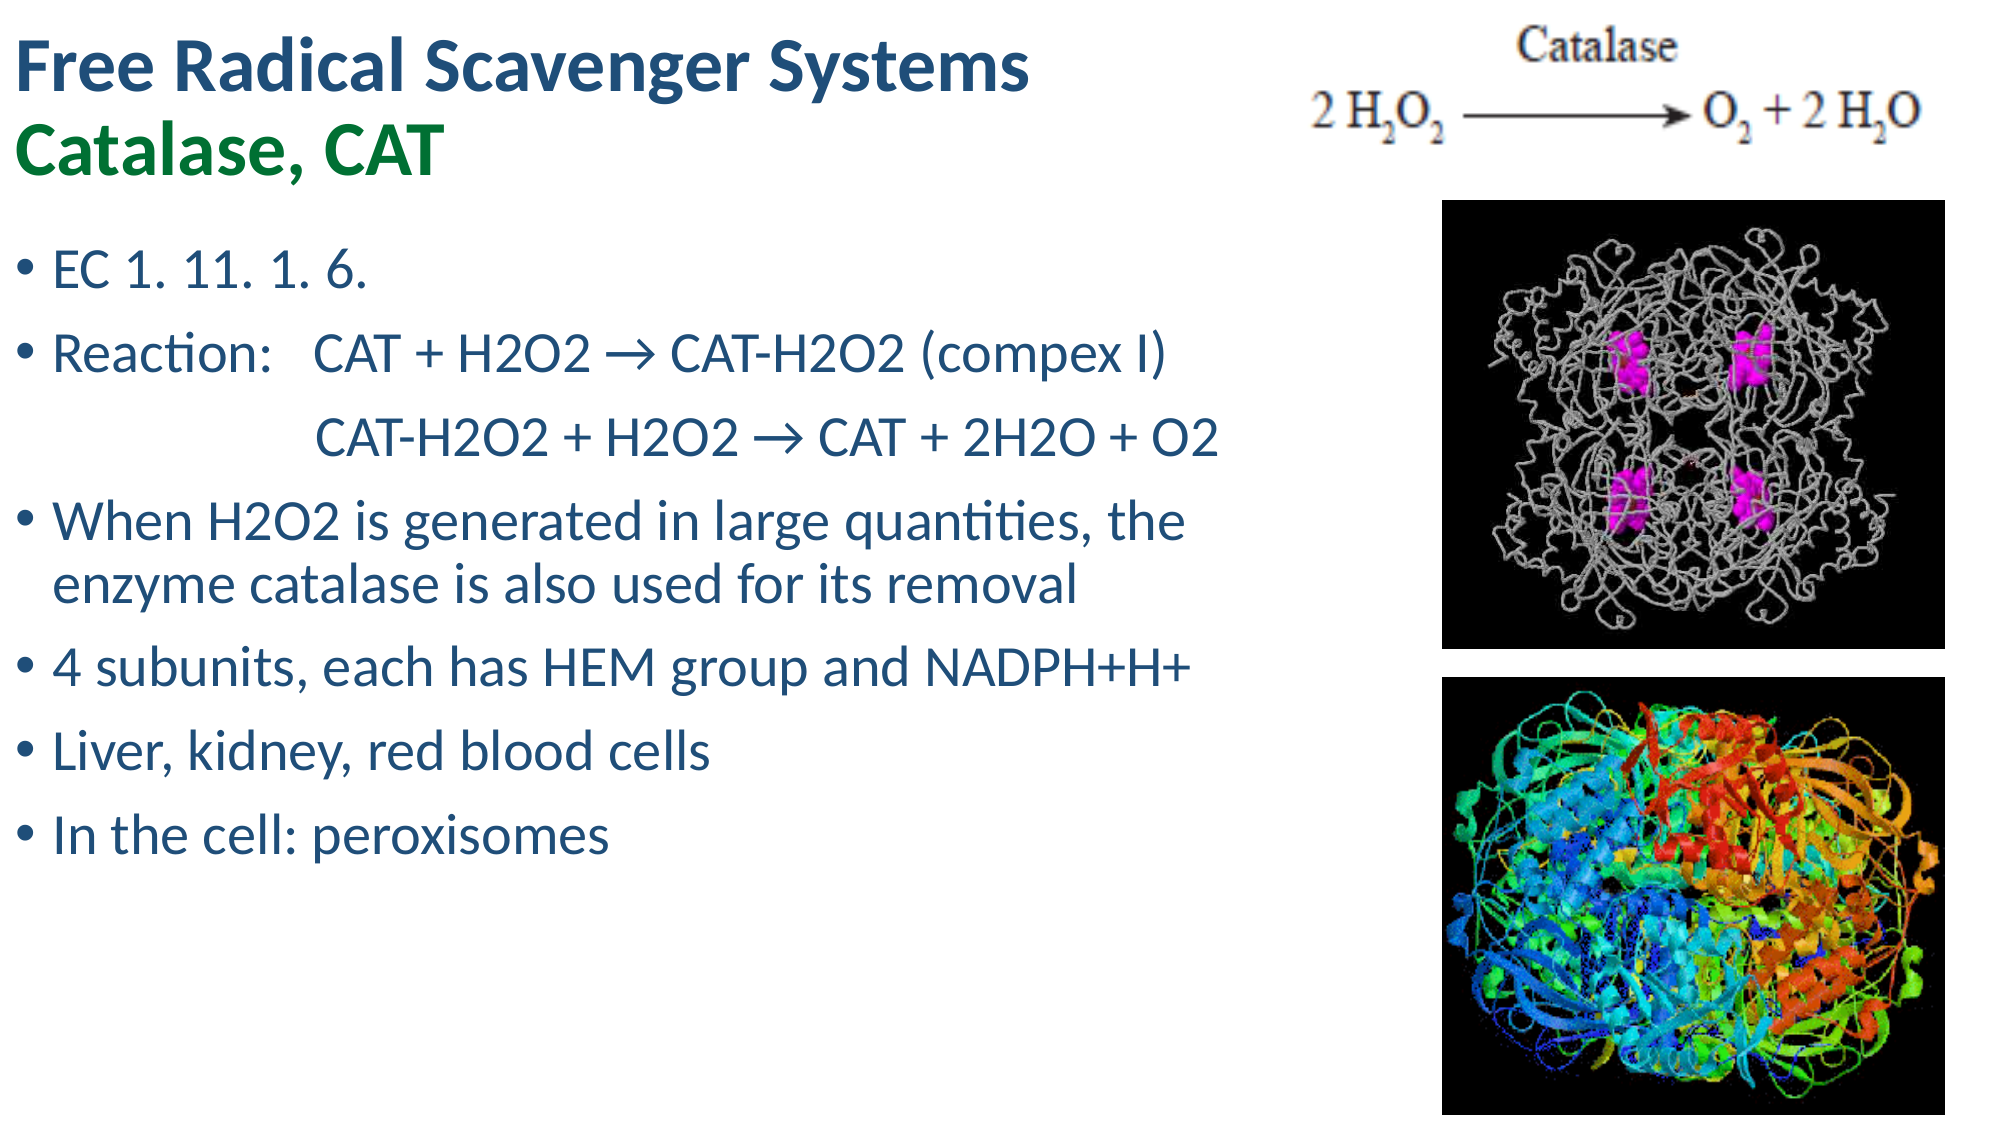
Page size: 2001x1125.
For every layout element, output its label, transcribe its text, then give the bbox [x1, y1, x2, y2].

picture [1249, 10, 2000, 649]
title Free Radical Scavenger Systems Catalase, CAT [0, 15, 1249, 201]
list ЕС 1. 11. 1. 6. Reaction: CAT + H2O2 → CAT-H2O2 (compex I) CAT-H2O2 + H2O2 → CAT + 2H2O + О2 When H2O2 is generated in large quantities, the enzyme catalase is also used for its removal 4 subunits, each has HEM group and NADPH+H+ Liver, kidney, red blood cells In the cell: peroxisomes [0, 230, 1250, 1125]
picture [1442, 677, 1945, 1115]
